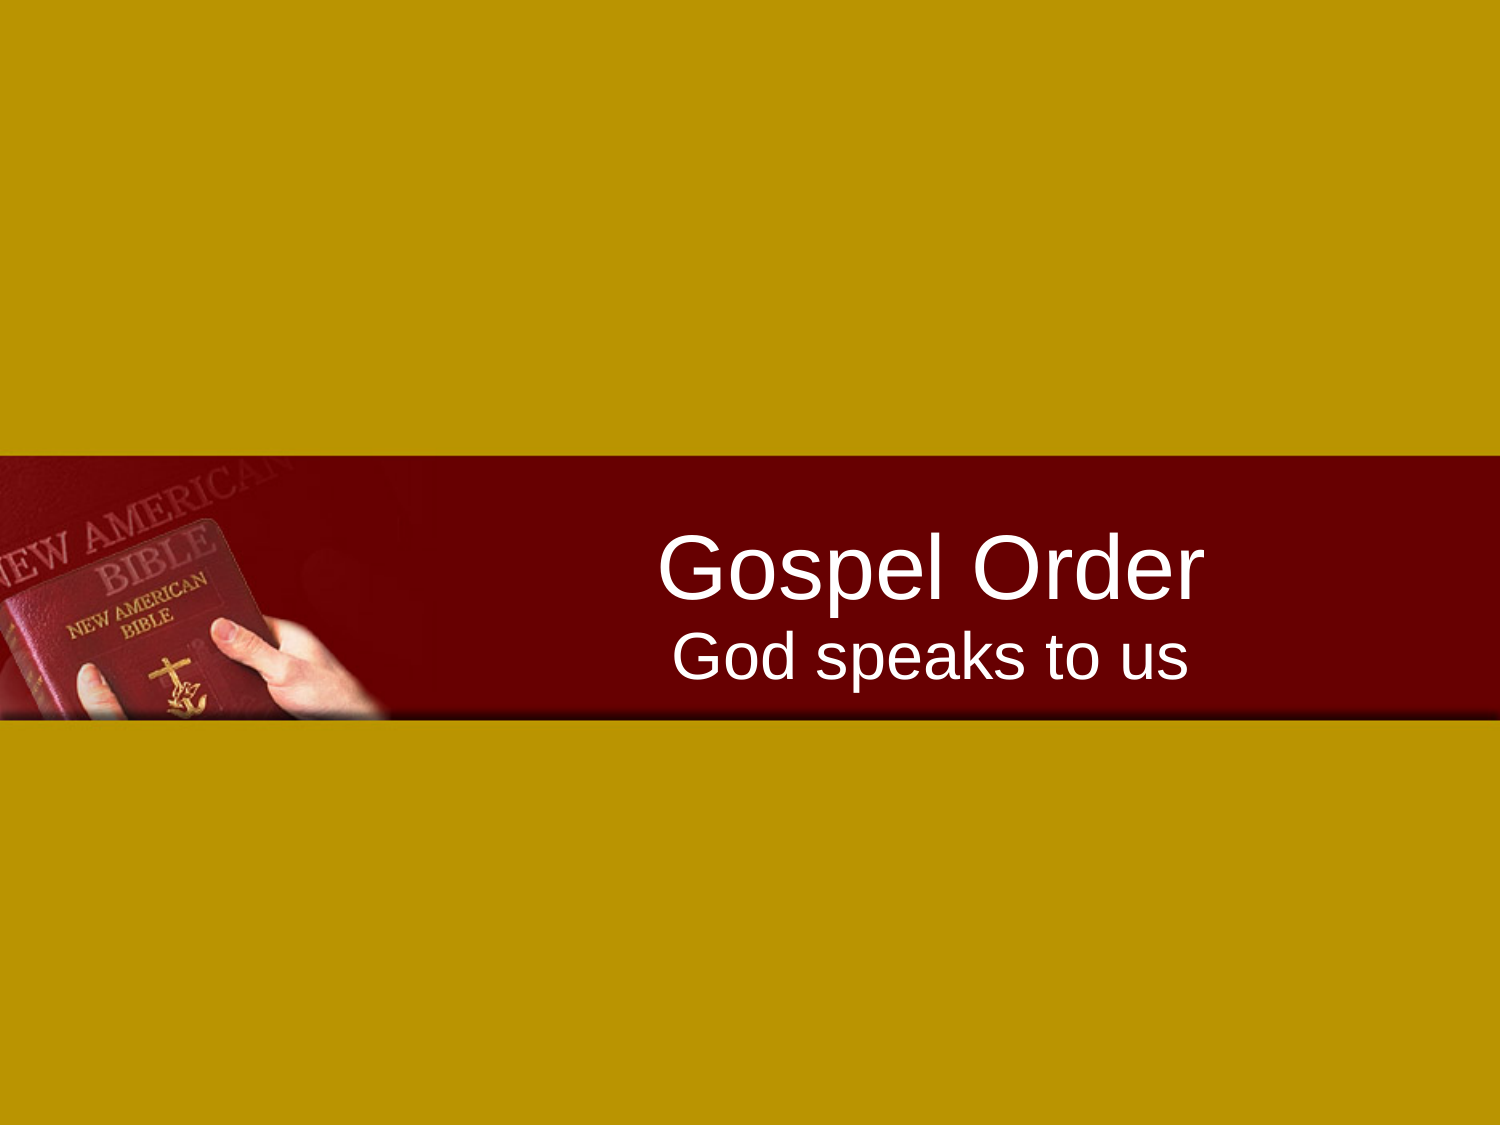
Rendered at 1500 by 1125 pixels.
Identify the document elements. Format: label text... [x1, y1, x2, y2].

picture [0, 0, 1500, 1125]
title Gospel Order [399, 487, 1463, 599]
subtitle God speaks to us [399, 599, 1463, 701]
